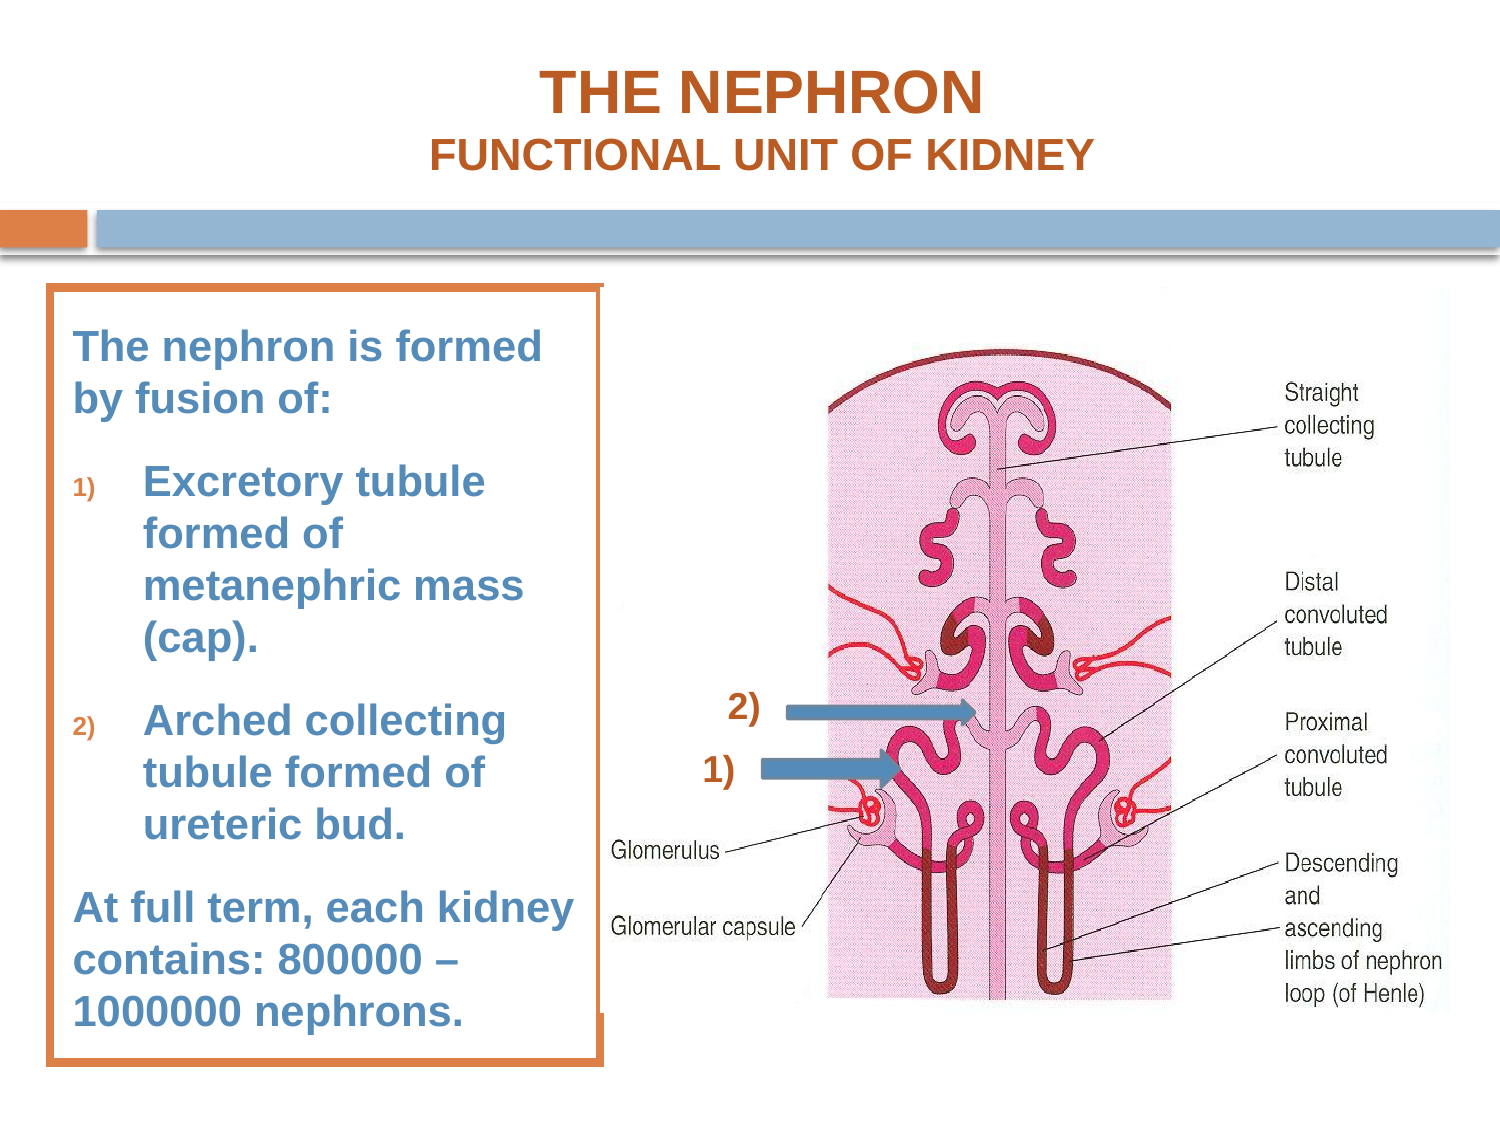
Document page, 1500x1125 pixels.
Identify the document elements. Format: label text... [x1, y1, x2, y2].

list The nephron is formed by fusion of: Excretory tubule formed of metanephric mass (cap). Arched collecting tubule formed of ureteric bud. At full term, each kidney contains: 800000 – 1000000 nephrons. [46, 283, 604, 1067]
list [599, 287, 1451, 1013]
title THE NEPHRON FUNCTIONAL UNIT OF KIDNEY [99, 44, 1425, 188]
